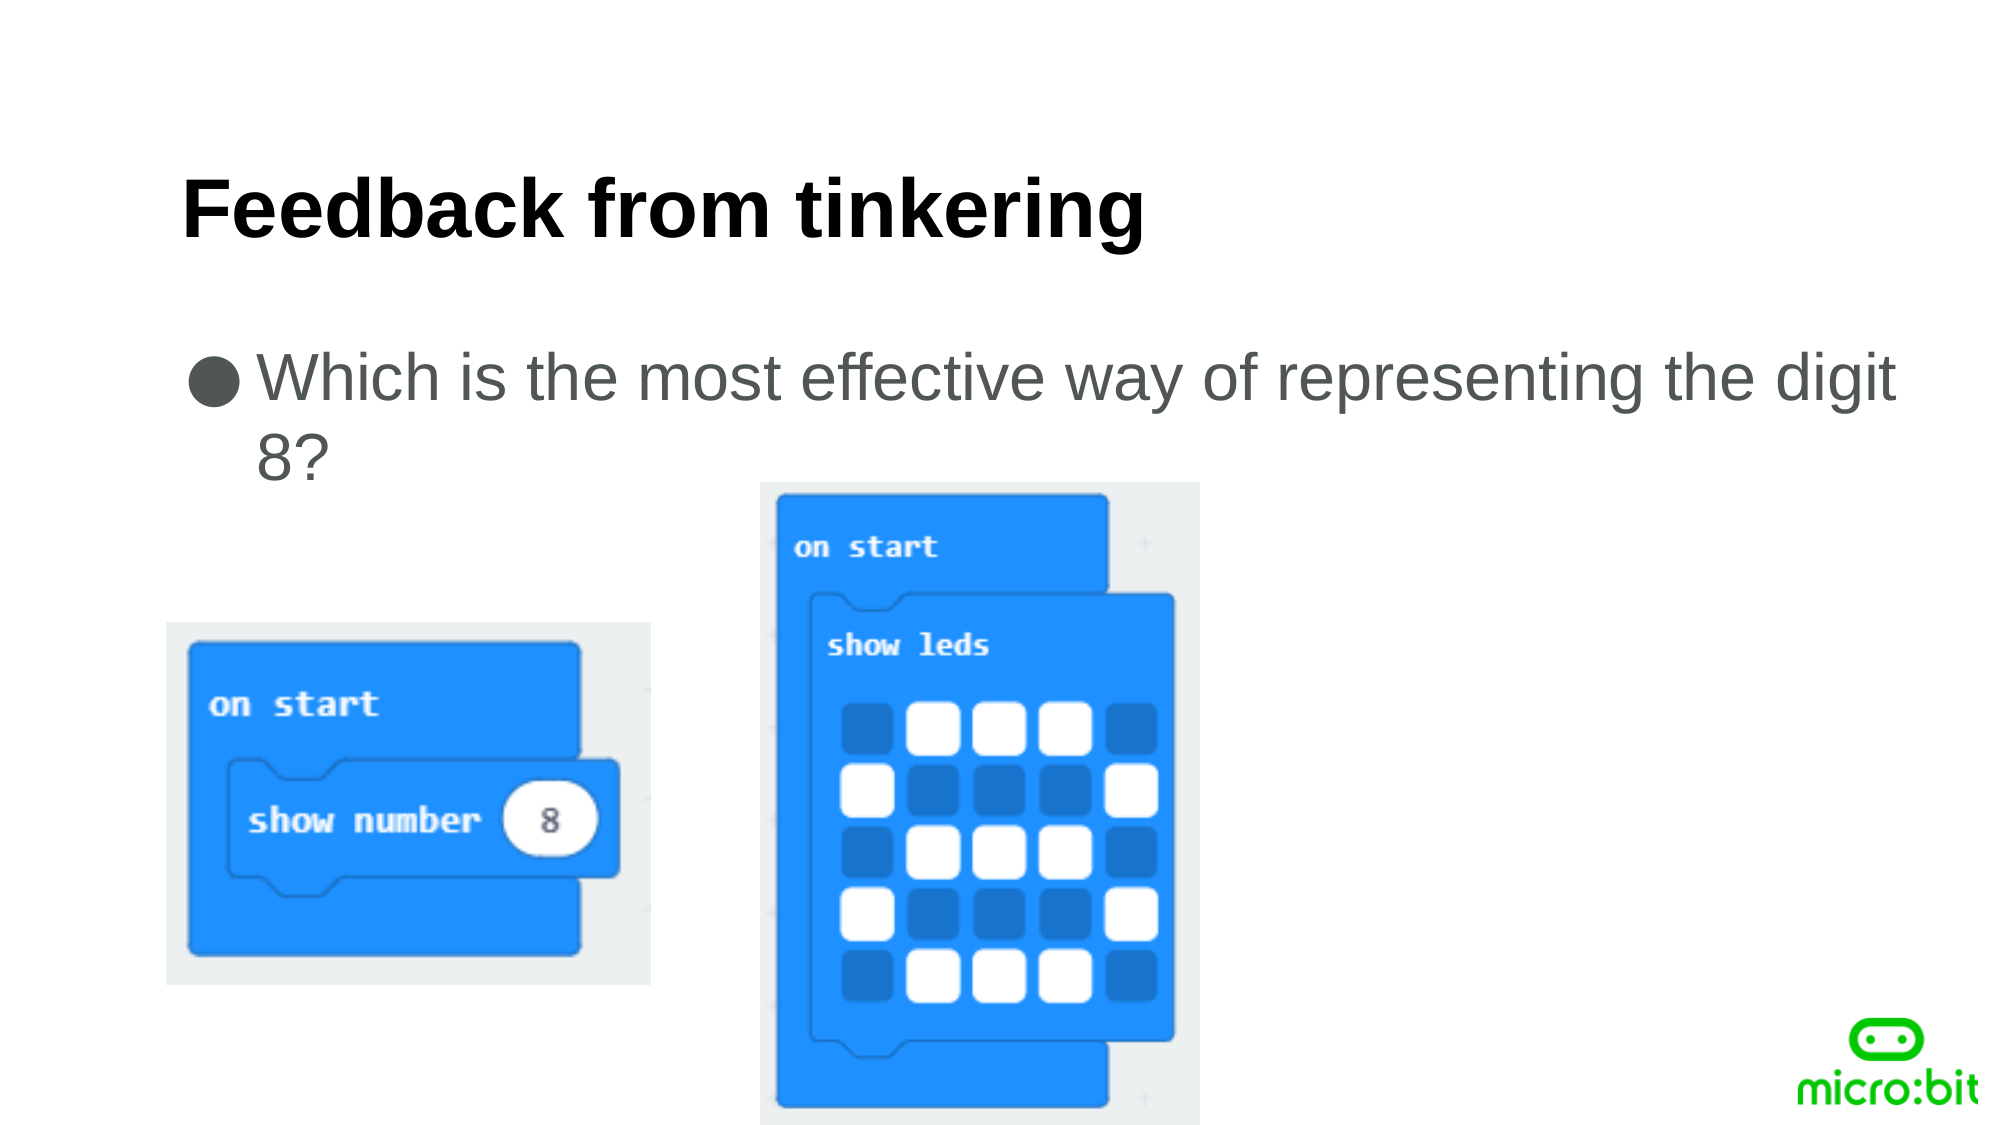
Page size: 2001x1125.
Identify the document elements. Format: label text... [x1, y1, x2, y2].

picture [1797, 1017, 1978, 1106]
picture [760, 482, 1200, 1125]
text_box Feedback from tinkering Which is the most effective way of representing the digit 8? [166, 60, 1918, 884]
picture [165, 621, 651, 986]
